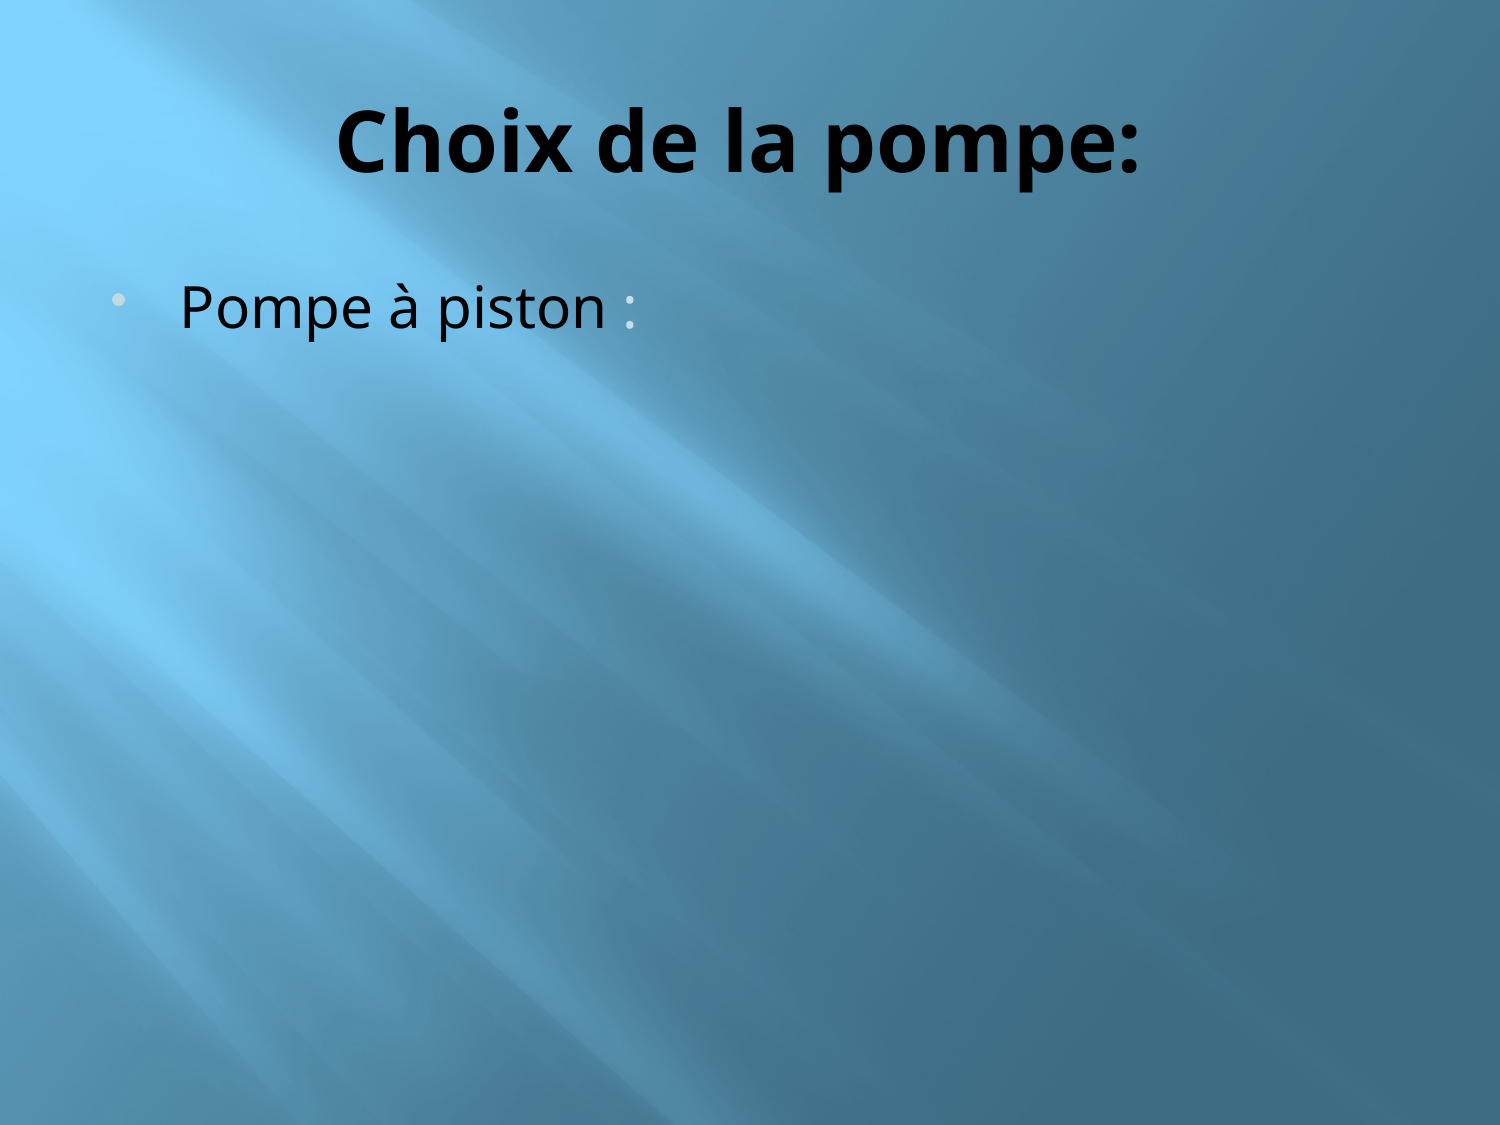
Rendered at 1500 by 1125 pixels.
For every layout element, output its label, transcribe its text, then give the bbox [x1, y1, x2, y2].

title Choix de la pompe: [75, 45, 1425, 233]
list Pompe à piston : [75, 262, 1425, 364]
